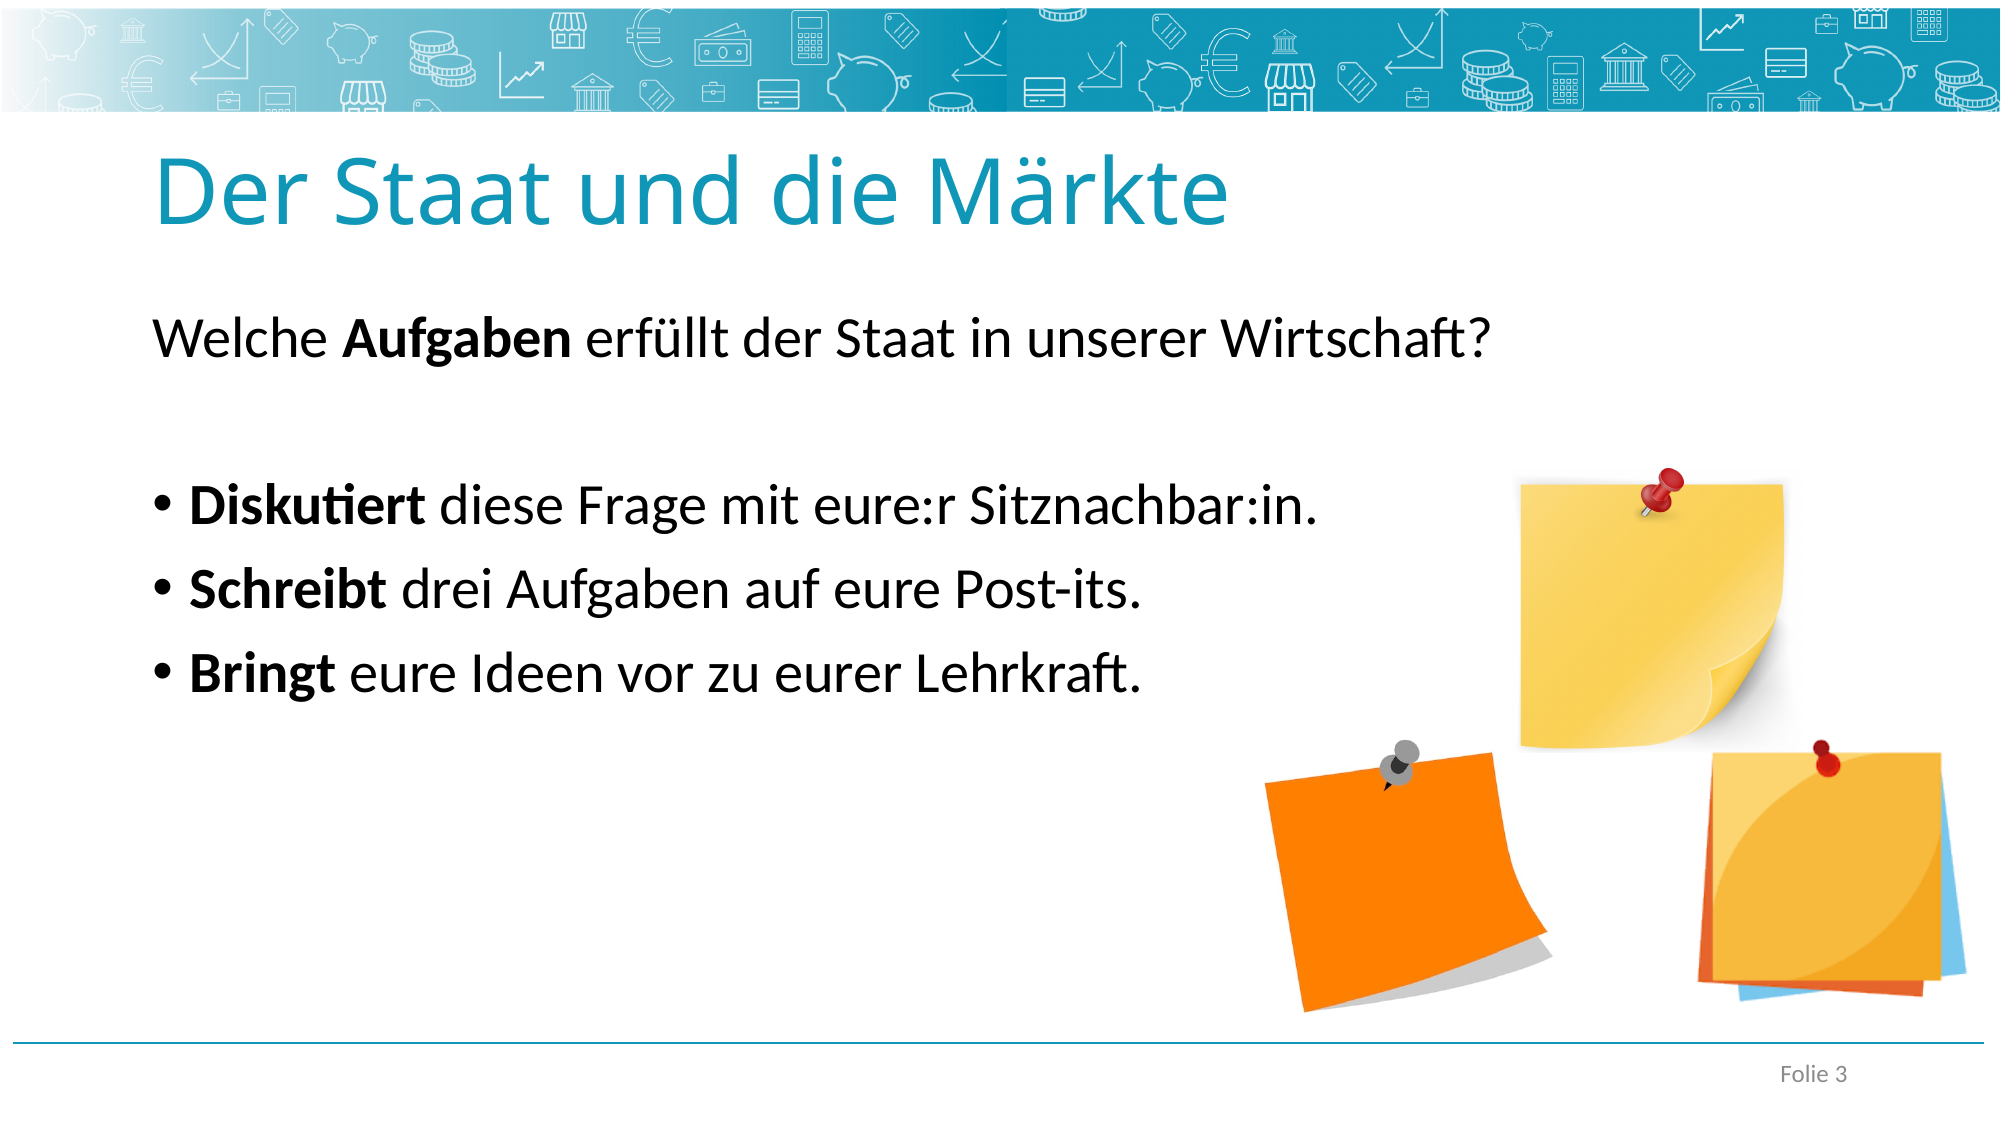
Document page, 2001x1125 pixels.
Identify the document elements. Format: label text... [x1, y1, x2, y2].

picture [1006, 8, 2001, 112]
title Der Staat und die Märkte [137, 111, 1863, 278]
picture [1200, 468, 1995, 1028]
list Welche Aufgaben erfüllt der Staat in unserer Wirtschaft? Diskutiert diese Frage mit eure:r Sitznachbar:in. Schreibt drei Aufgaben auf eure Post-its. Bringt eure Ideen vor zu eurer Lehrkraft. [137, 299, 1863, 1014]
picture [1, 8, 964, 112]
slide_number Folie 3 [1412, 1042, 1863, 1103]
picture [970, 99, 974, 109]
